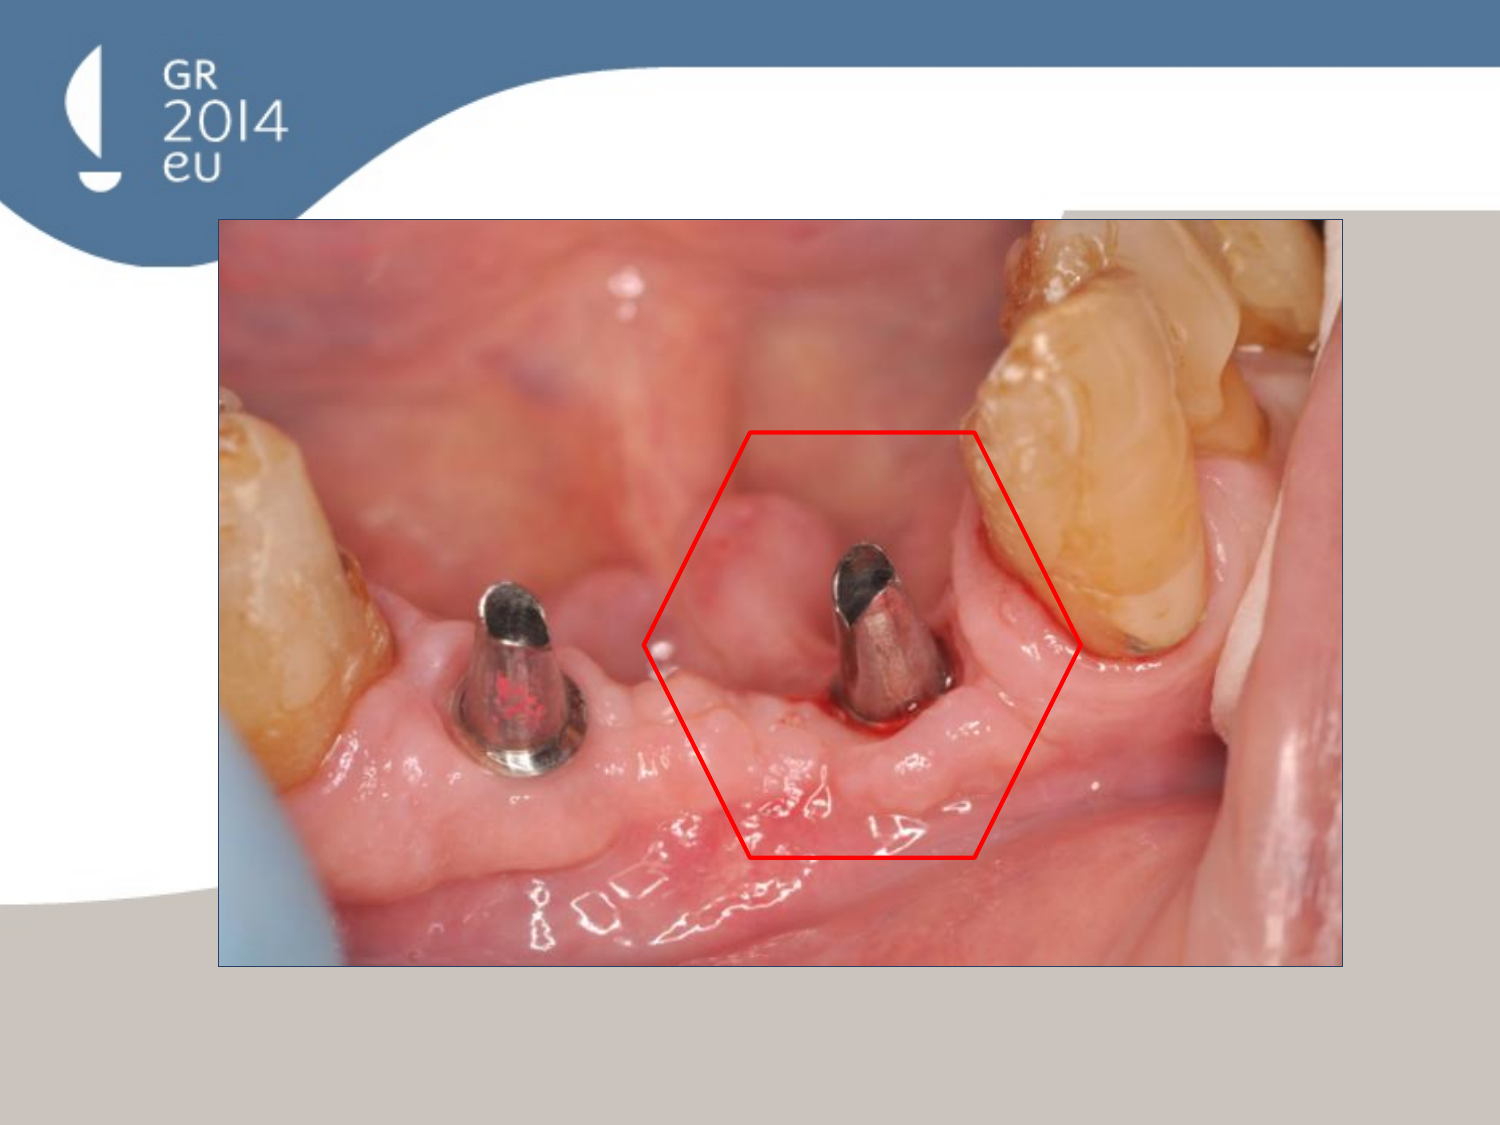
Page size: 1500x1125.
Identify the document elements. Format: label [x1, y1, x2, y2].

picture [218, 219, 1343, 967]
